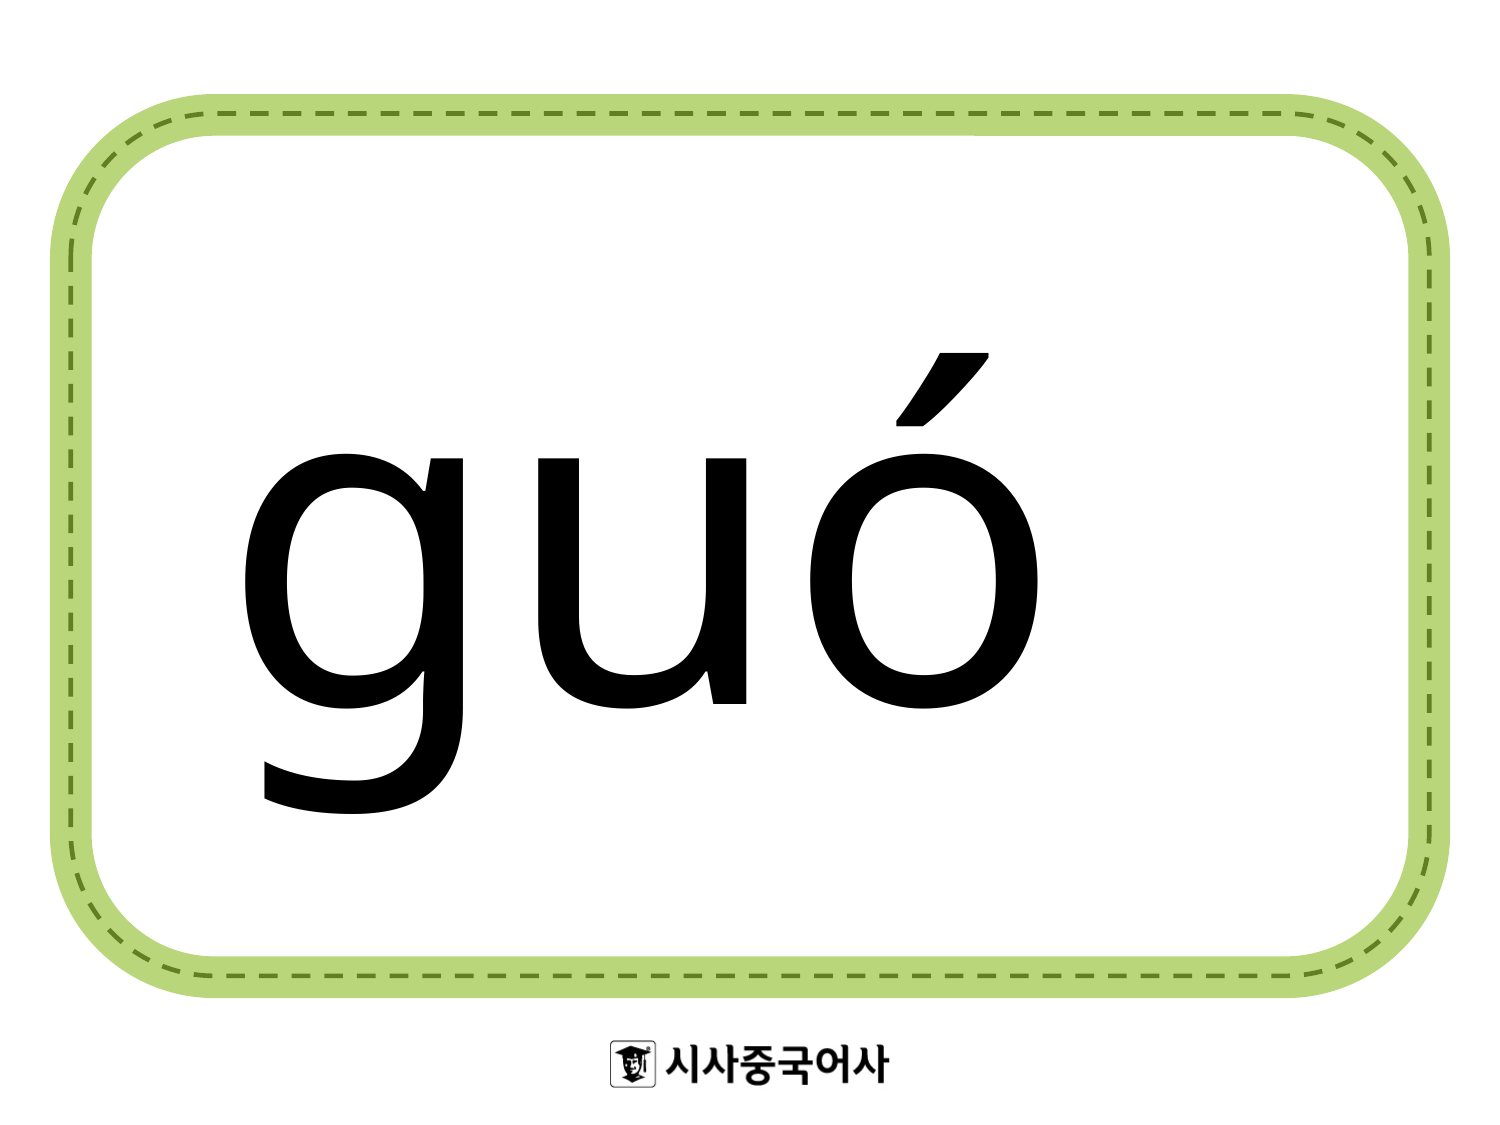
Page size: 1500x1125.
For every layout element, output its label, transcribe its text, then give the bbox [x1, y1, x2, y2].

picture [602, 1034, 898, 1094]
text_box guó [145, 189, 1354, 853]
